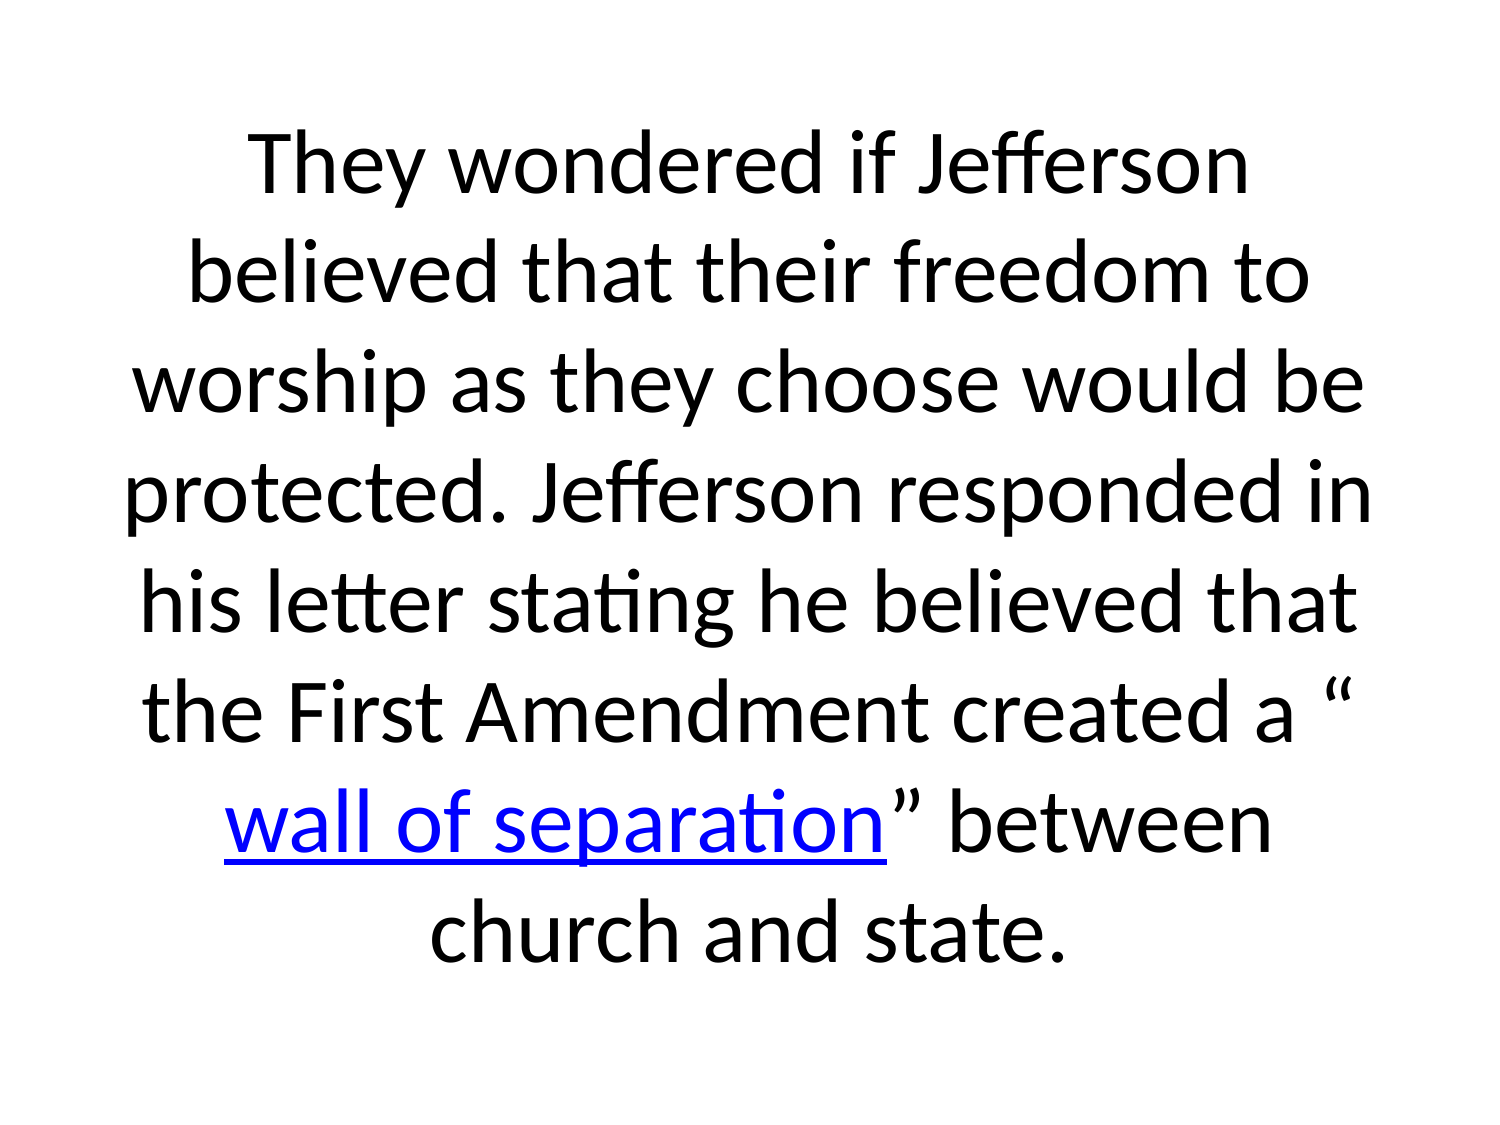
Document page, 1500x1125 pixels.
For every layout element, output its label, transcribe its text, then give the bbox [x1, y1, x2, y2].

title They wondered if Jefferson believed that their freedom to worship as they choose would be protected. Jefferson responded in his letter stating he believed that the First Amendment created a “wall of separation” between church and state. [74, 44, 1426, 1038]
